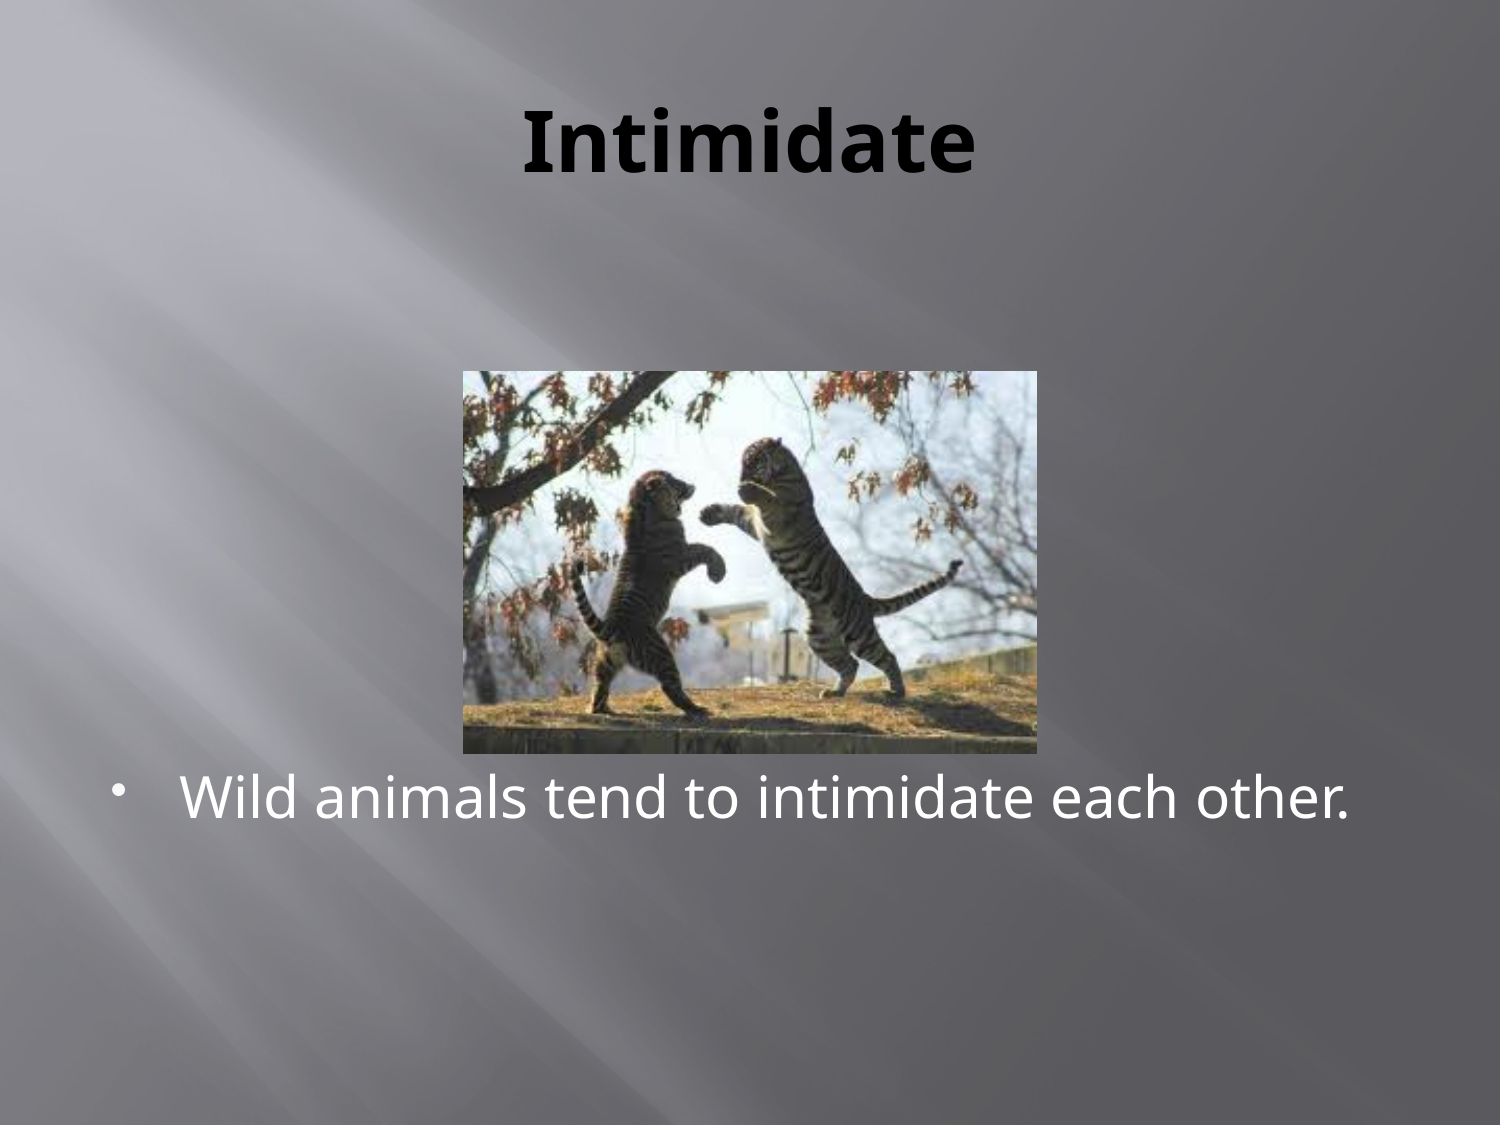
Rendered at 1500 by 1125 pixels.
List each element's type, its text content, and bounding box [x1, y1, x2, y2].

picture [463, 371, 1037, 754]
list Wild animals tend to intimidate each other. [75, 262, 1425, 1035]
title Intimidate [75, 45, 1425, 233]
